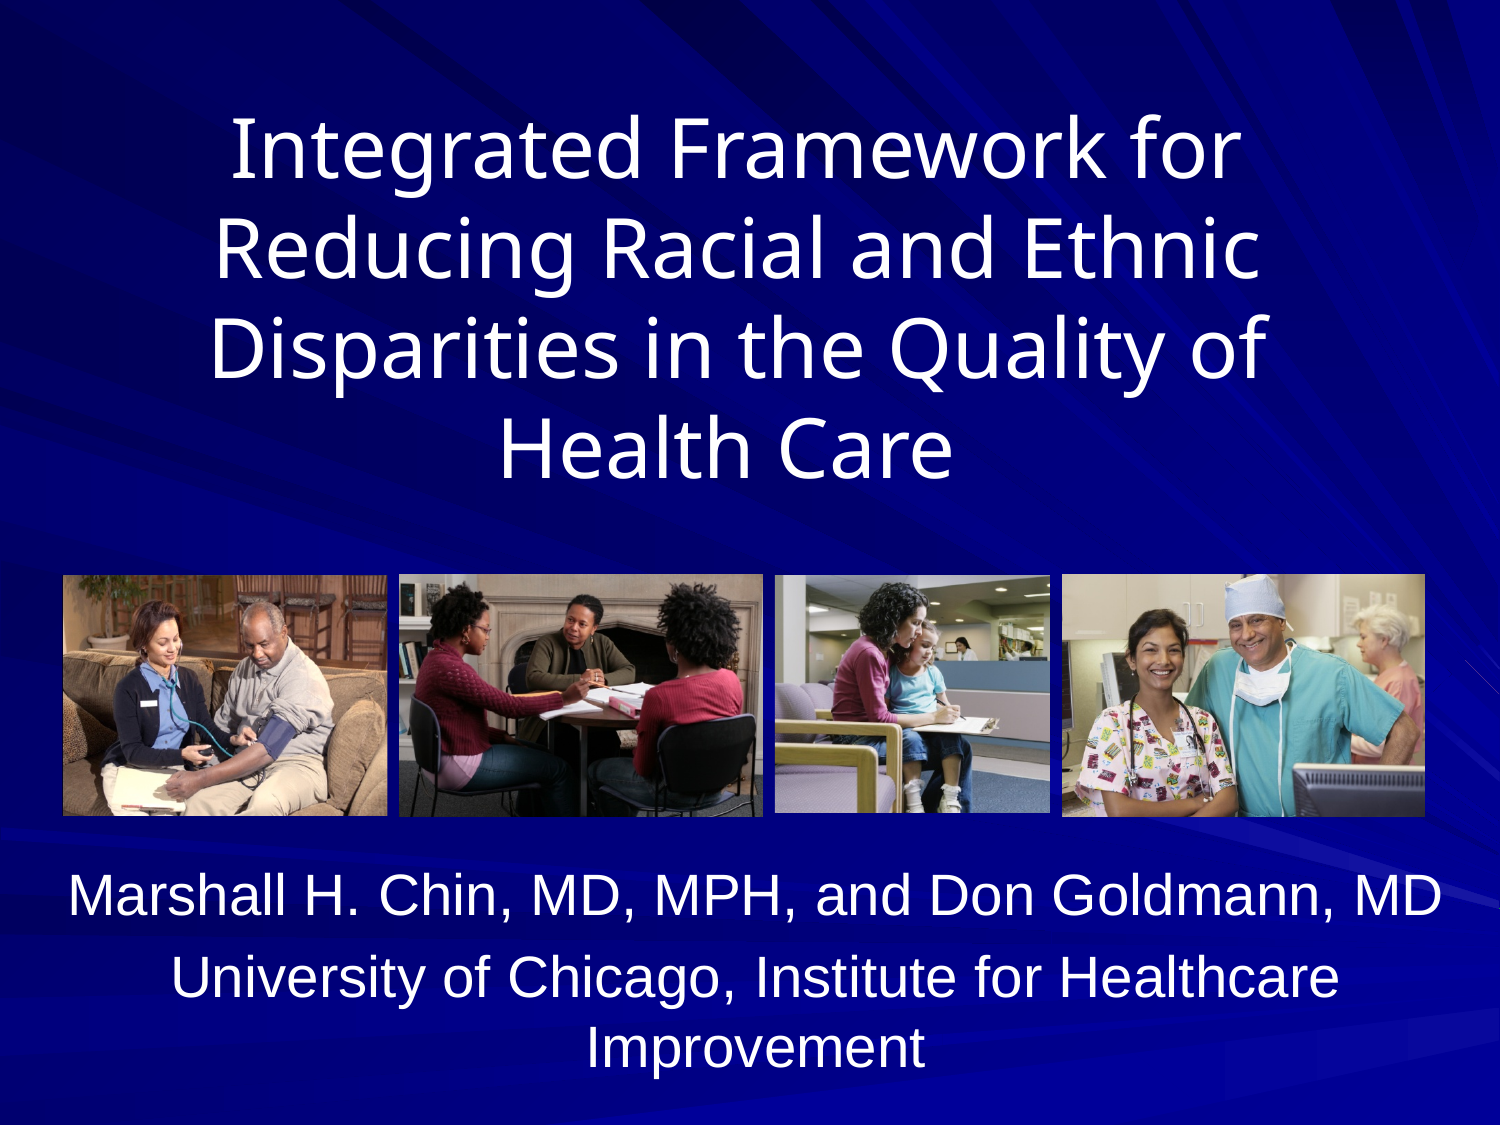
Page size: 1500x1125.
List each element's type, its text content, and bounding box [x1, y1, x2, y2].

picture [1062, 574, 1426, 817]
picture [62, 574, 388, 816]
picture [399, 574, 763, 817]
picture [774, 574, 1051, 813]
subtitle Marshall H. Chin, MD, MPH, and Don Goldmann, MD University of Chicago, Institute for Healthcare Improvement [37, 849, 1476, 1057]
title Integrated Framework for Reducing Racial and Ethnic Disparities in the Quality of Health Care [99, 174, 1376, 417]
